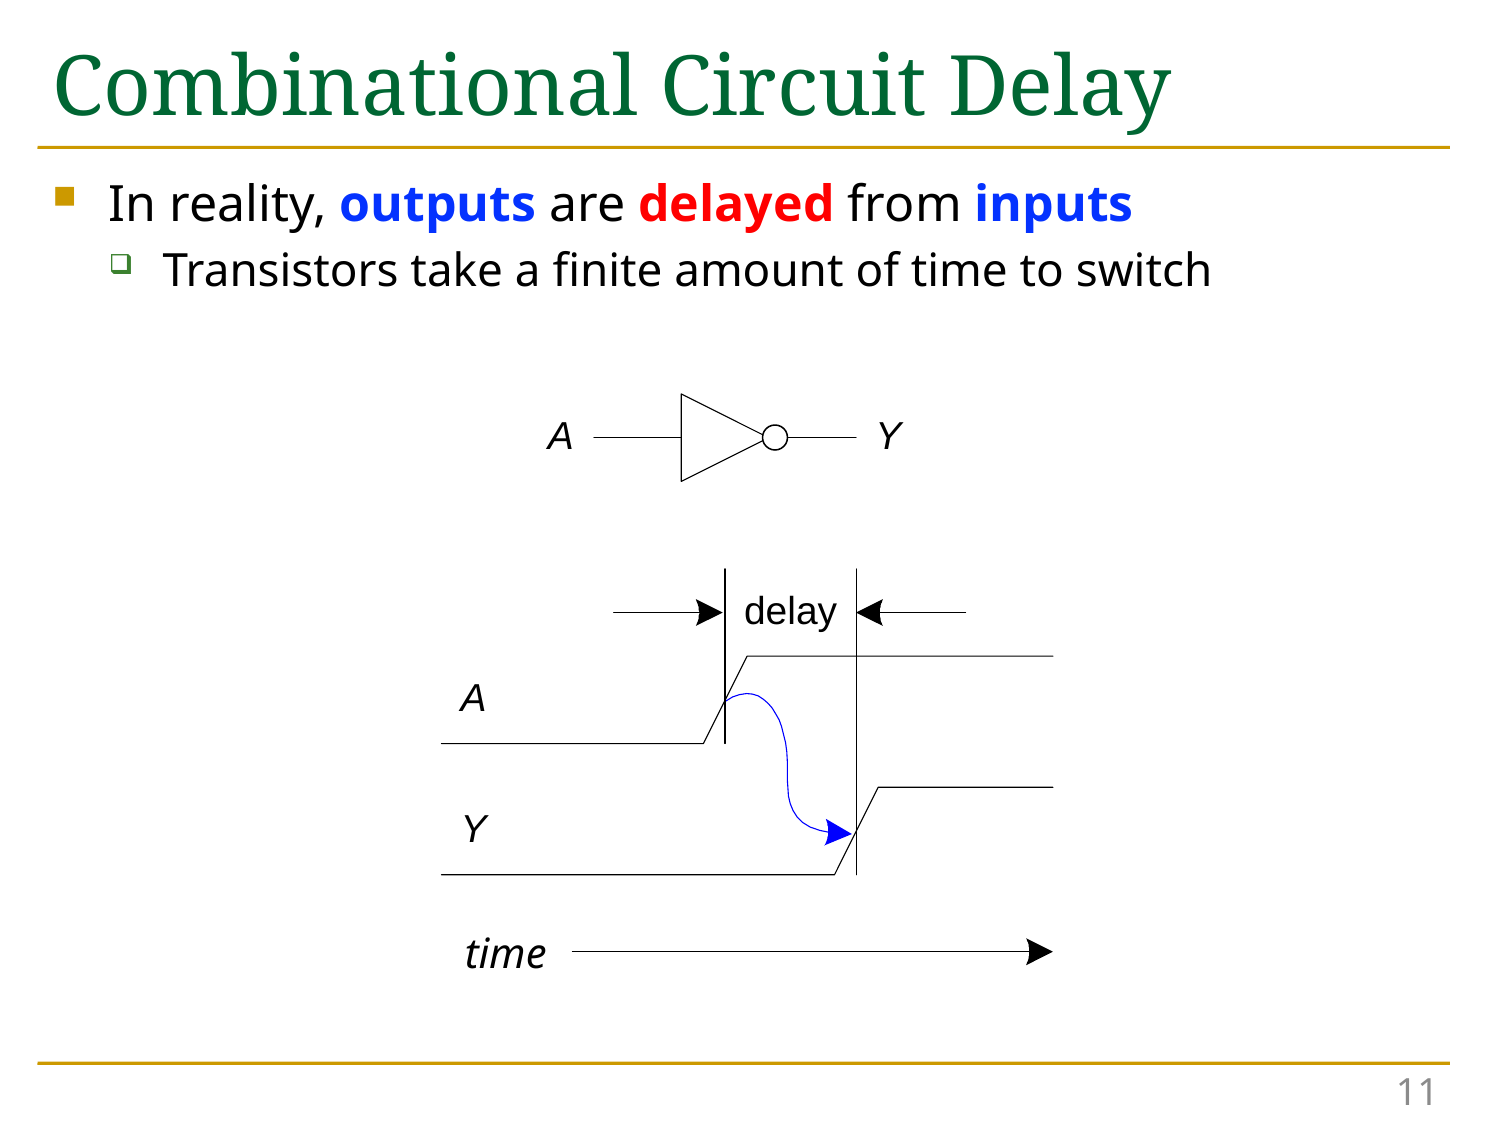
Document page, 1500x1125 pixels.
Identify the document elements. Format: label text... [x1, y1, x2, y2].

slide_number 11 [1116, 1063, 1454, 1124]
title Combinational Circuit Delay [37, 24, 1450, 163]
list In reality, outputs are delayed from inputs Transistors take a finite amount of time to switch [37, 163, 1450, 1016]
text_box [424, 387, 1088, 1000]
